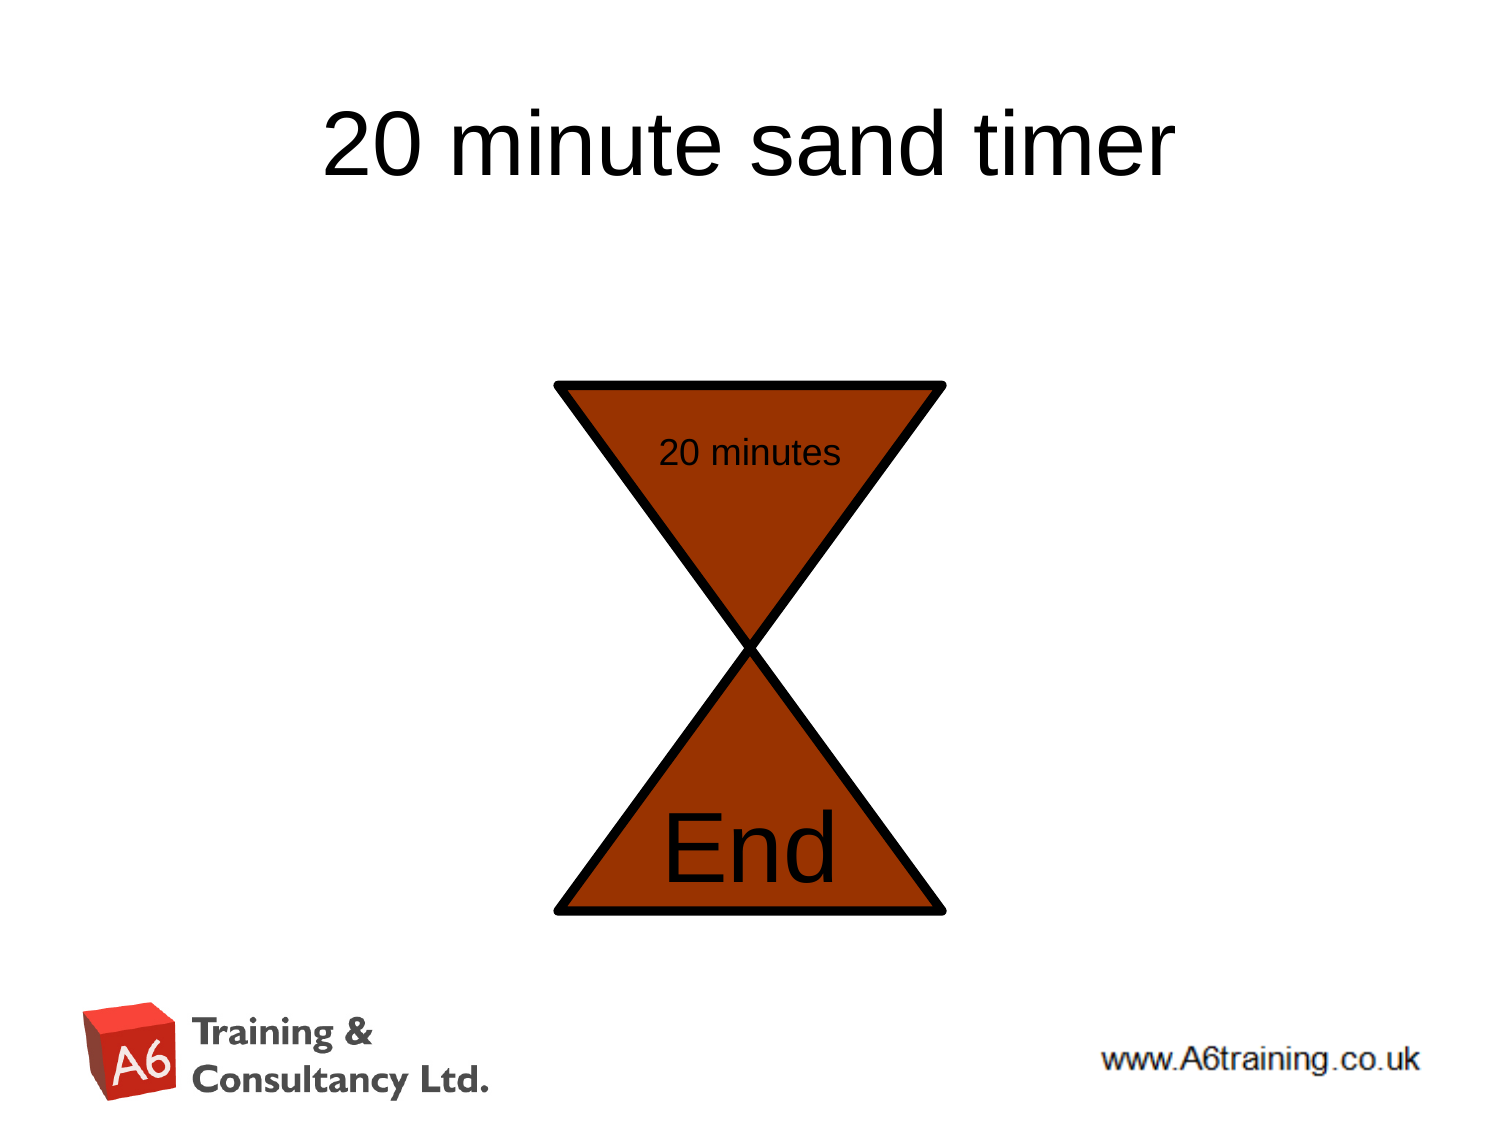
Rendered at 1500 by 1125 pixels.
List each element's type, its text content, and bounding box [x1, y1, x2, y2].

picture [70, 978, 502, 1125]
picture [1080, 1023, 1436, 1104]
text_box End [646, 775, 854, 910]
title 20 minute sand timer [74, 44, 1426, 233]
text_box [556, 786, 944, 914]
text_box 20 minutes [643, 420, 857, 481]
text_box [556, 383, 944, 775]
